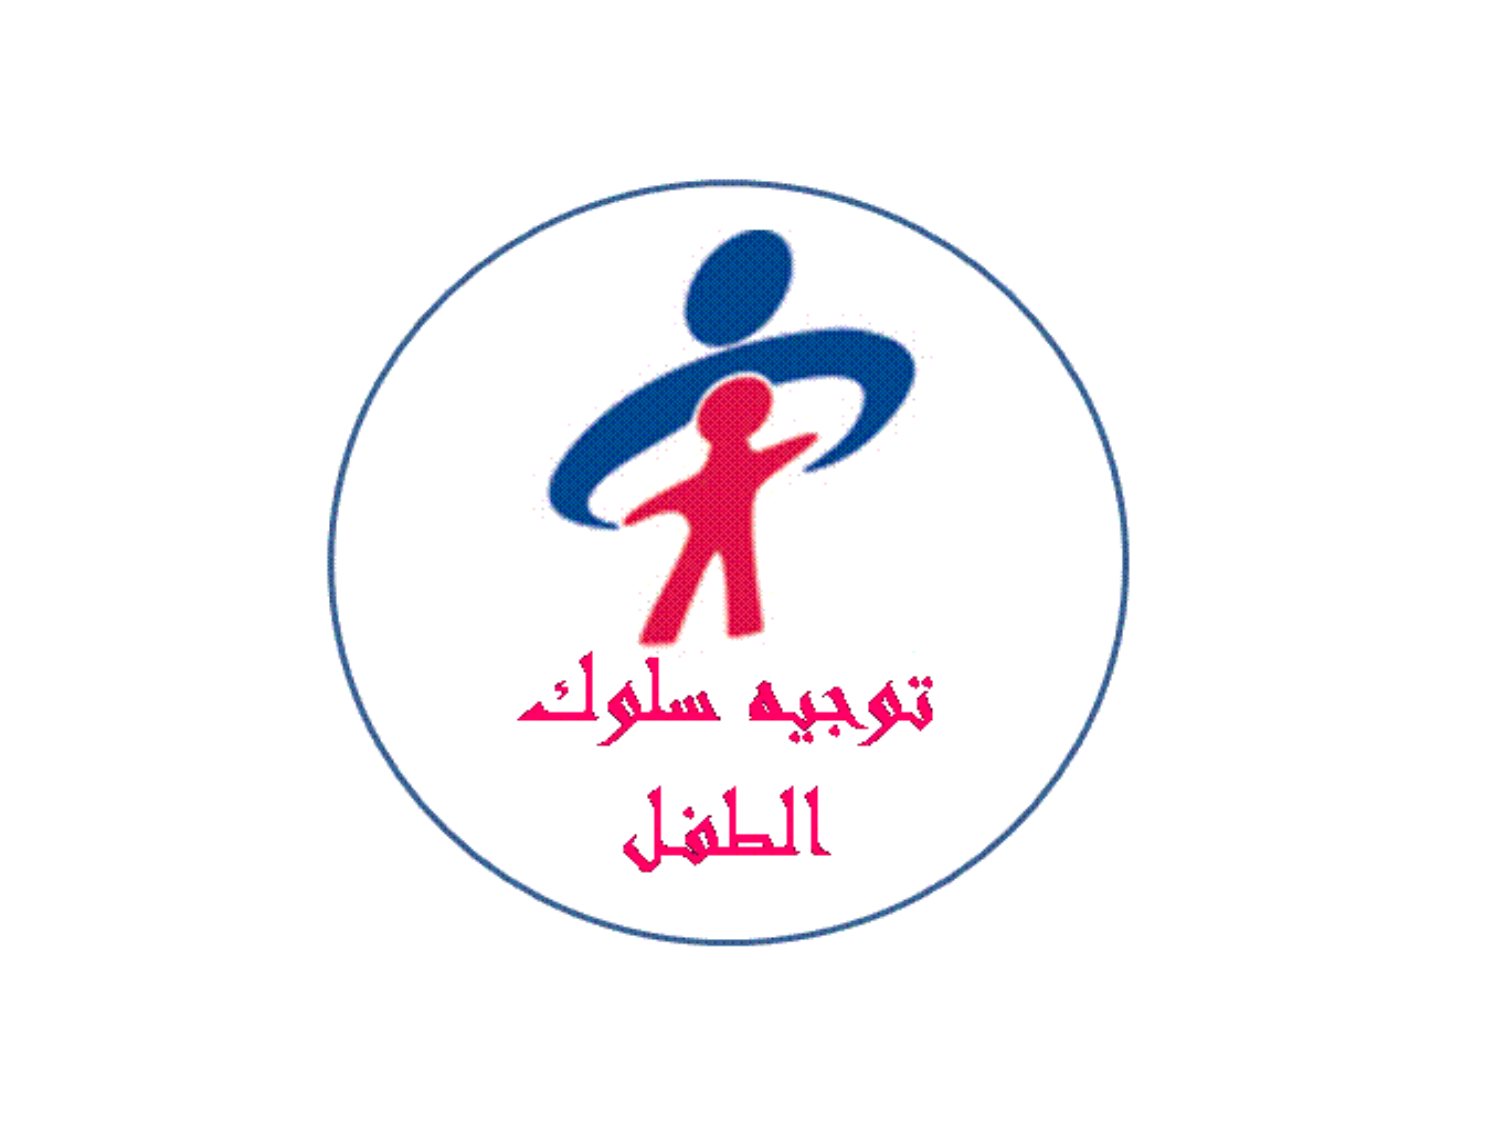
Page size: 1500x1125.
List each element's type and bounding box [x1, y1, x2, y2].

picture [245, 58, 1208, 1037]
